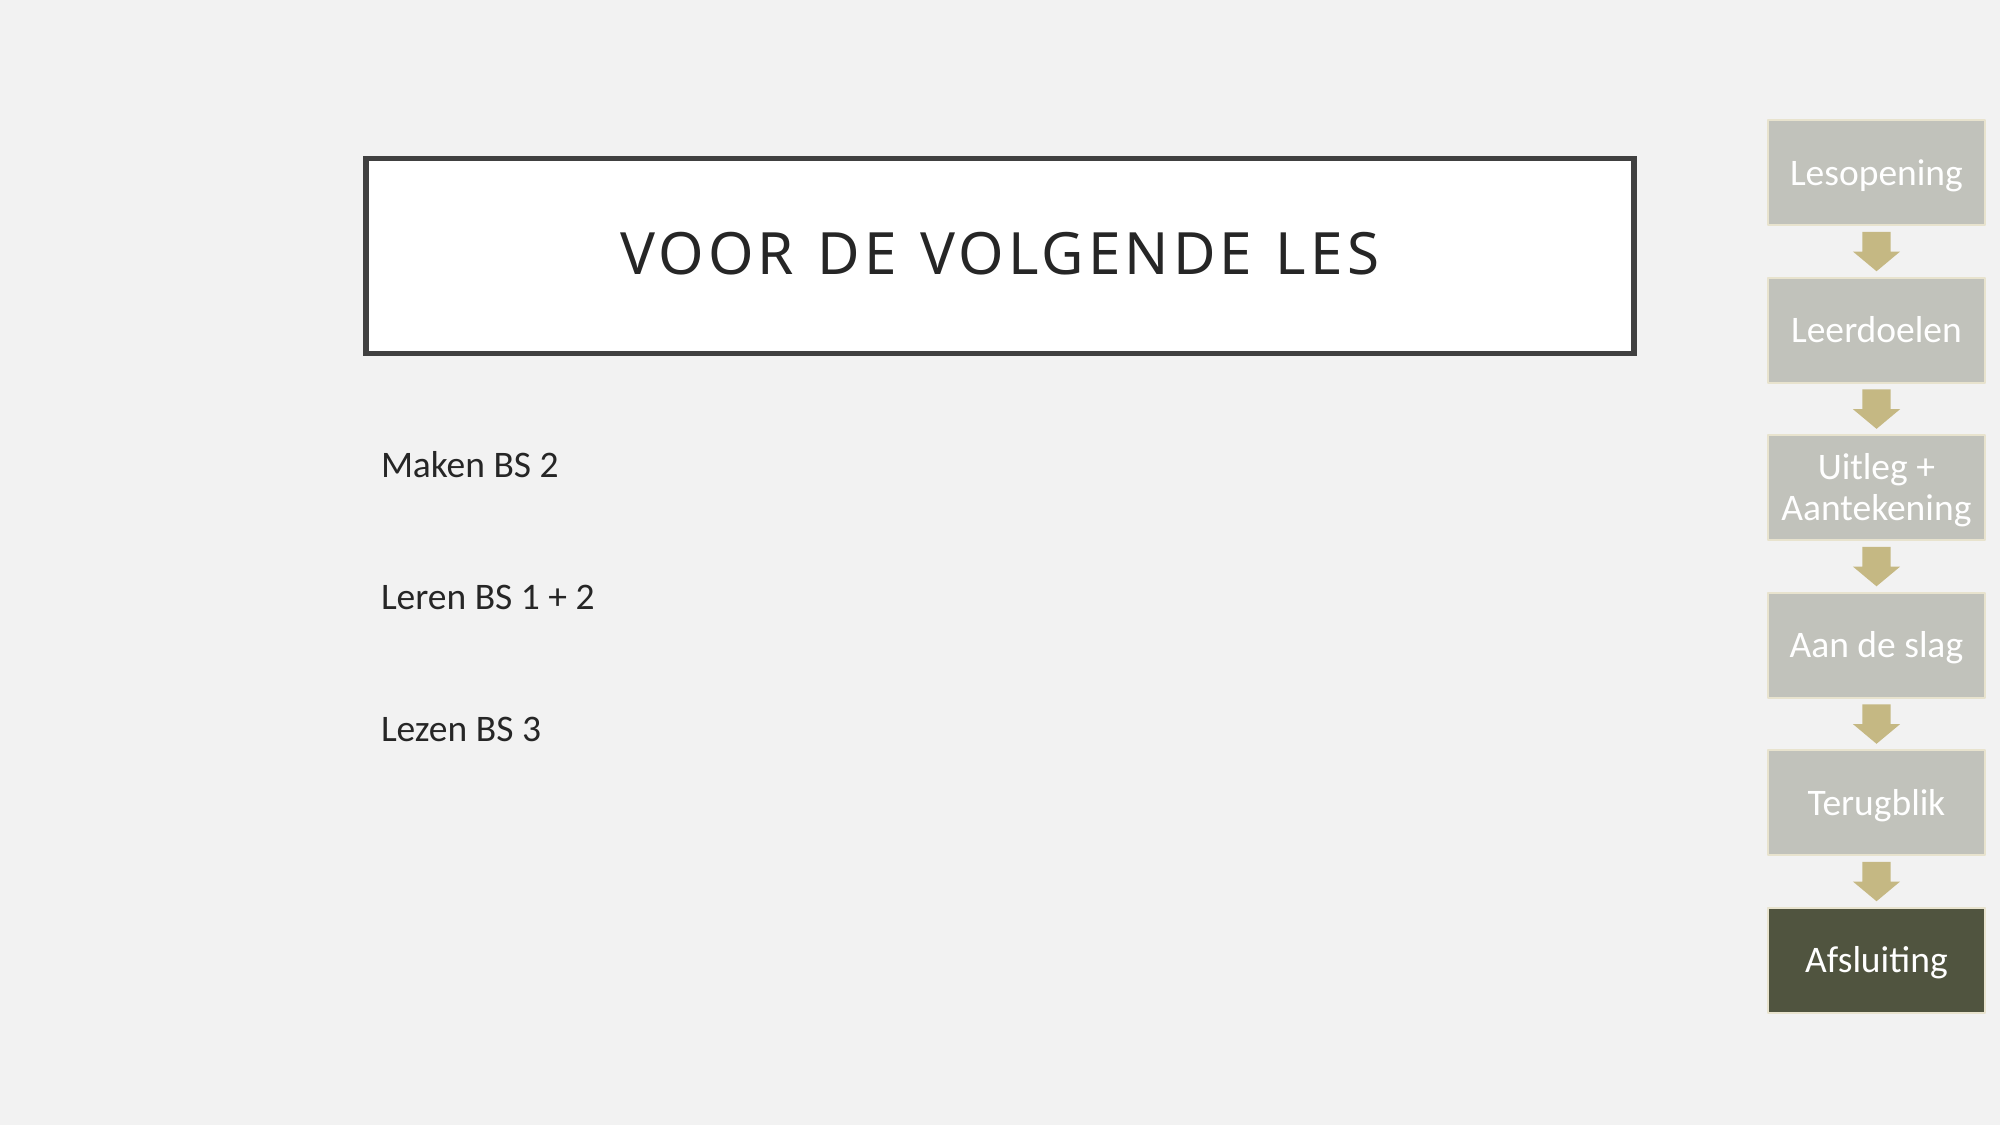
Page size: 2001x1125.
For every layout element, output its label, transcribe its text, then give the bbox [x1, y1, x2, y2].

title Voor de volgende les [363, 156, 1637, 356]
list Maken BS 2 Leren BS 1 + 2 Lezen BS 3 [366, 432, 1634, 942]
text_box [1753, 119, 2000, 1014]
